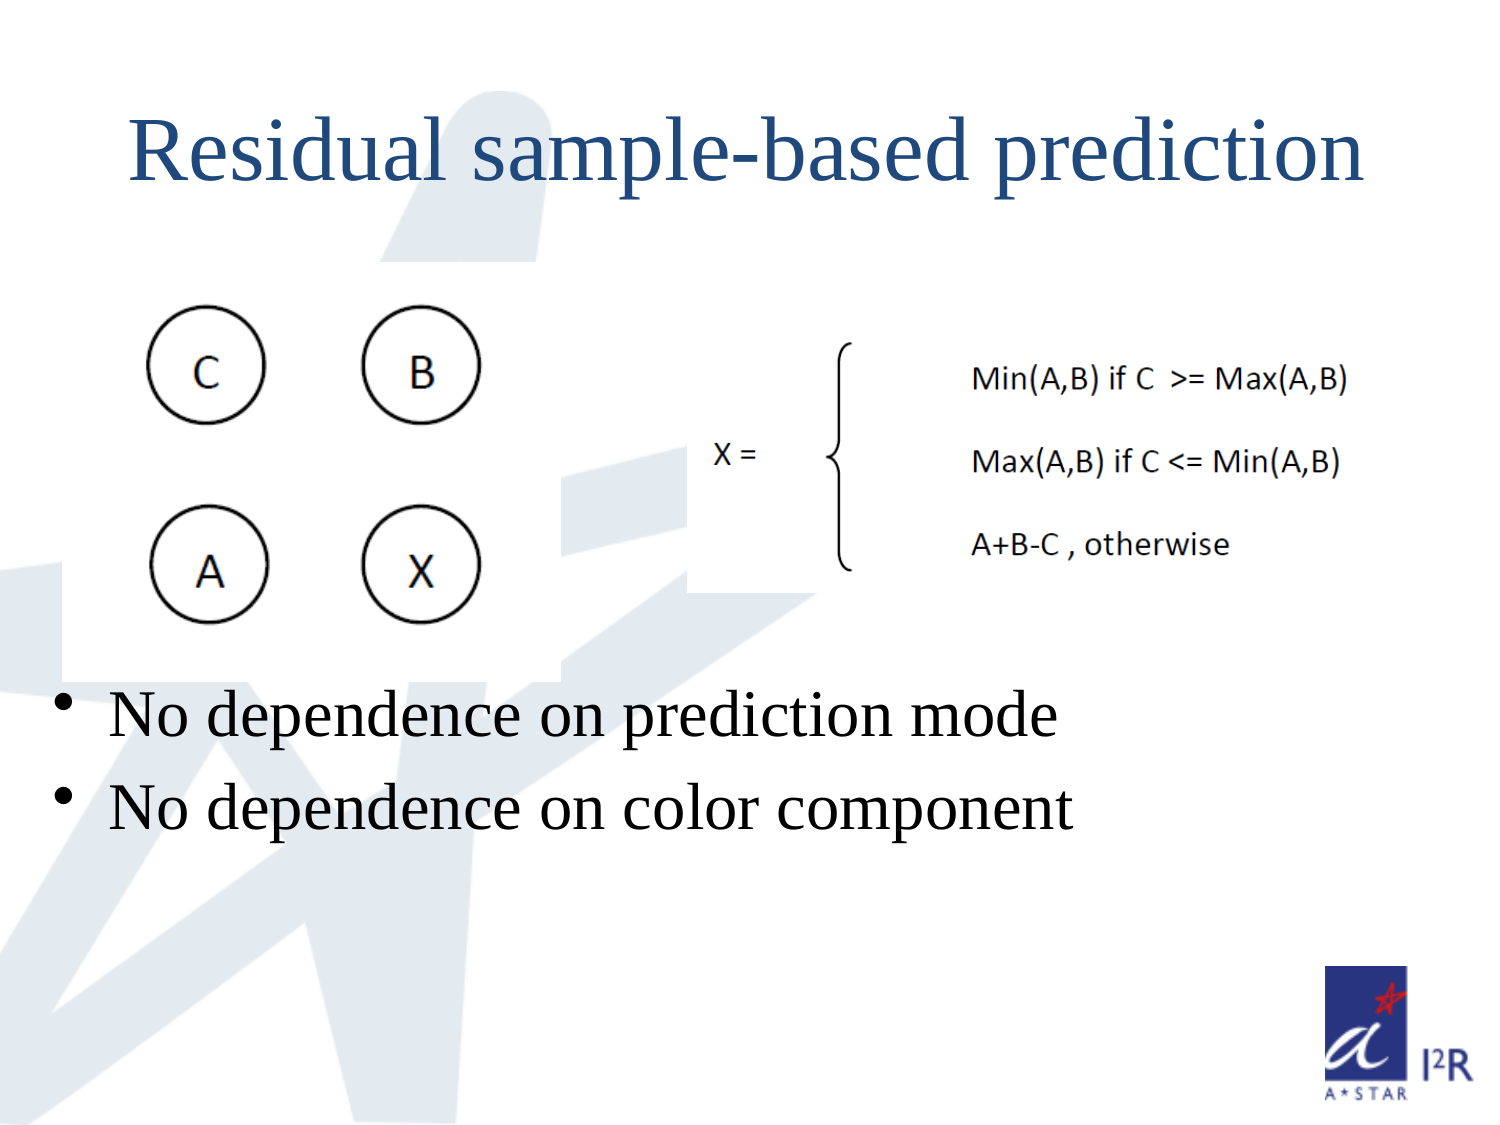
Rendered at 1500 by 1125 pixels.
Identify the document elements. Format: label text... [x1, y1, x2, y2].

title Residual sample-based prediction [112, 49, 1388, 238]
text_box No dependence on prediction mode No dependence on color component [37, 662, 1313, 913]
picture [0, 91, 1373, 1125]
picture [1325, 966, 1500, 1125]
